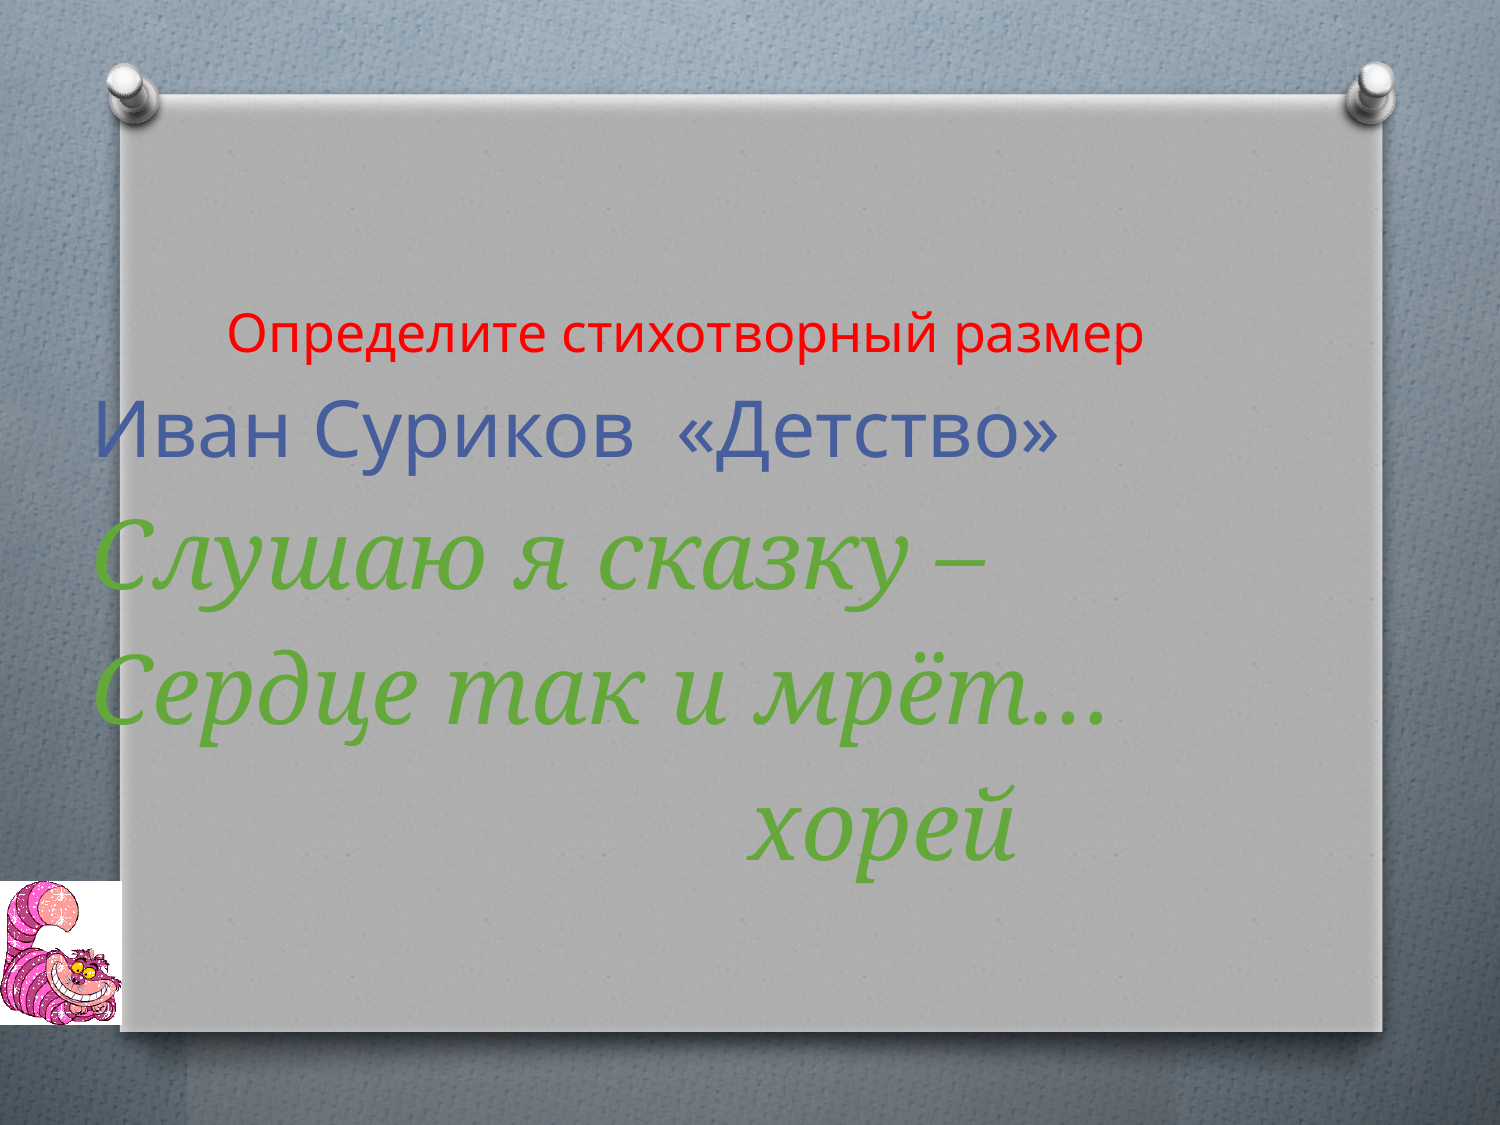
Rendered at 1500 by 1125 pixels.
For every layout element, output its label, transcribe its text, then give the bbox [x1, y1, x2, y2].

picture [0, 881, 123, 1025]
picture [1317, 35, 1439, 156]
picture [75, 29, 198, 153]
list Определите стихотворный размер Иван Суриков «Детство» Слушаю я сказку – Сердце так и мрёт… хорей [76, 290, 1427, 891]
